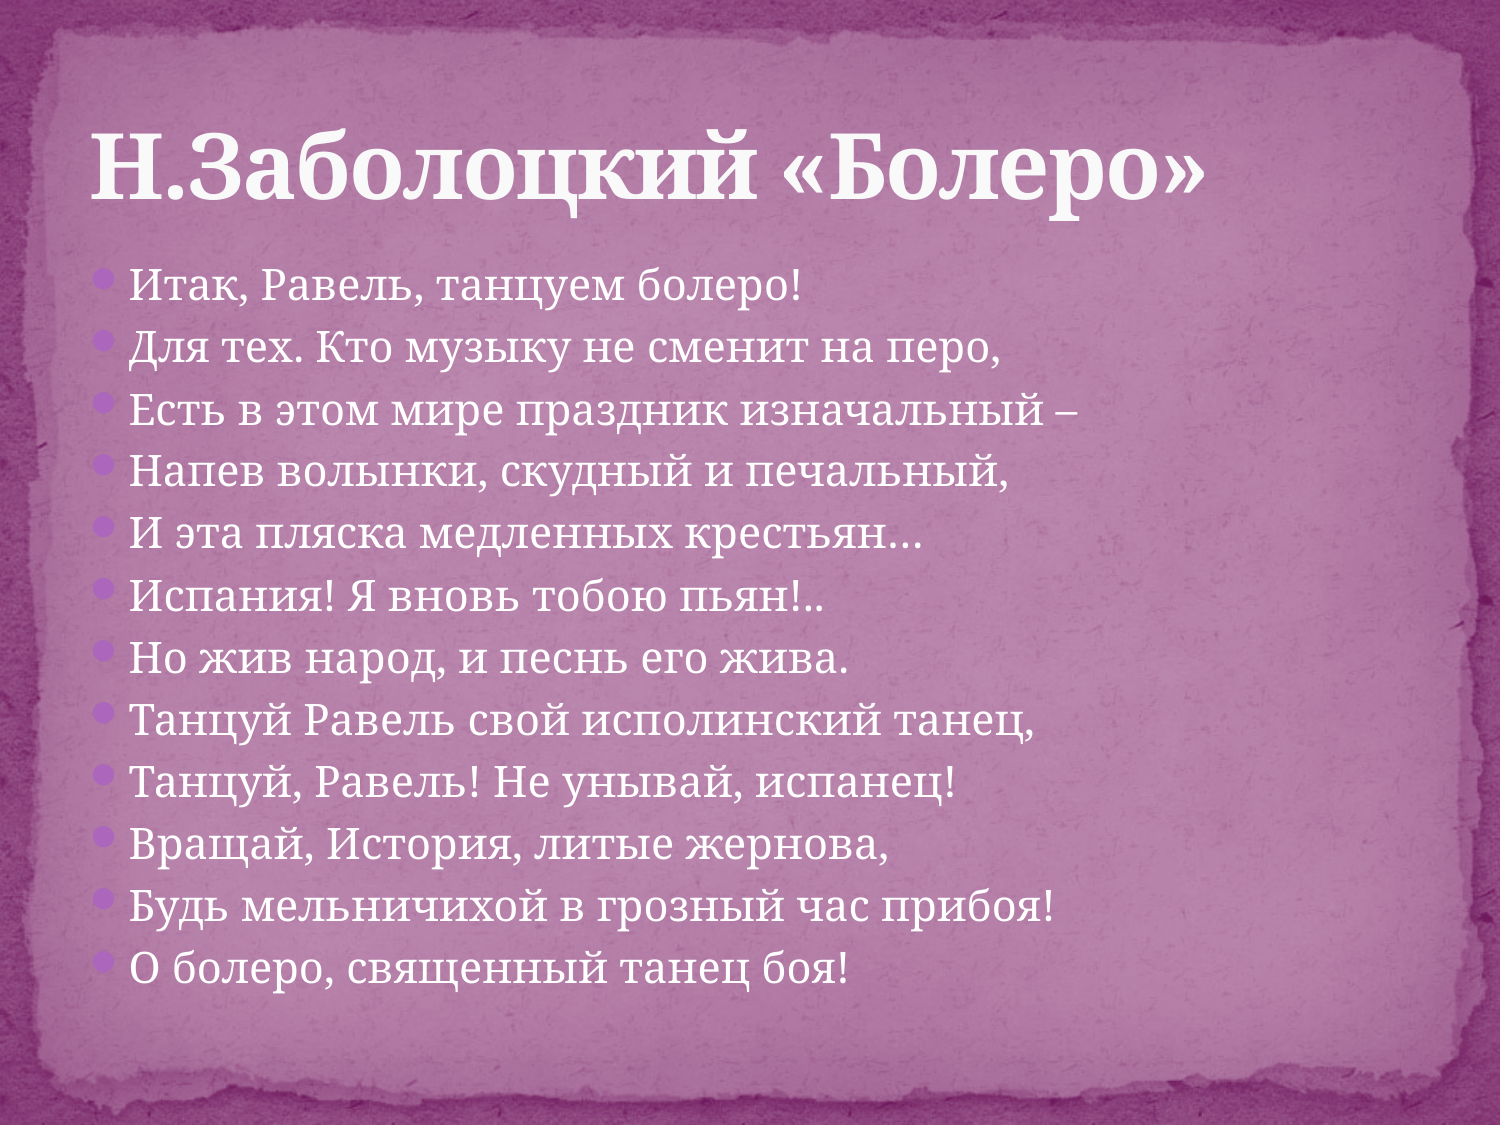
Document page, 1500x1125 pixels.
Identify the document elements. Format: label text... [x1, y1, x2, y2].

title Н.Заболоцкий «Болеро» [74, 24, 1425, 225]
list Итак, Равель, танцуем болеро! Для тех. Кто музыку не сменит на перо, Есть в этом мире праздник изначальный – Напев волынки, скудный и печальный, И эта пляска медленных крестьян… Испания! Я вновь тобою пьян!.. Но жив народ, и песнь его жива. Танцуй Равель свой исполинский танец, Танцуй, Равель! Не унывай, испанец! Вращай, История, литые жернова, Будь мельничихой в грозный час прибоя! О болеро, священный танец боя! [75, 249, 1425, 1000]
